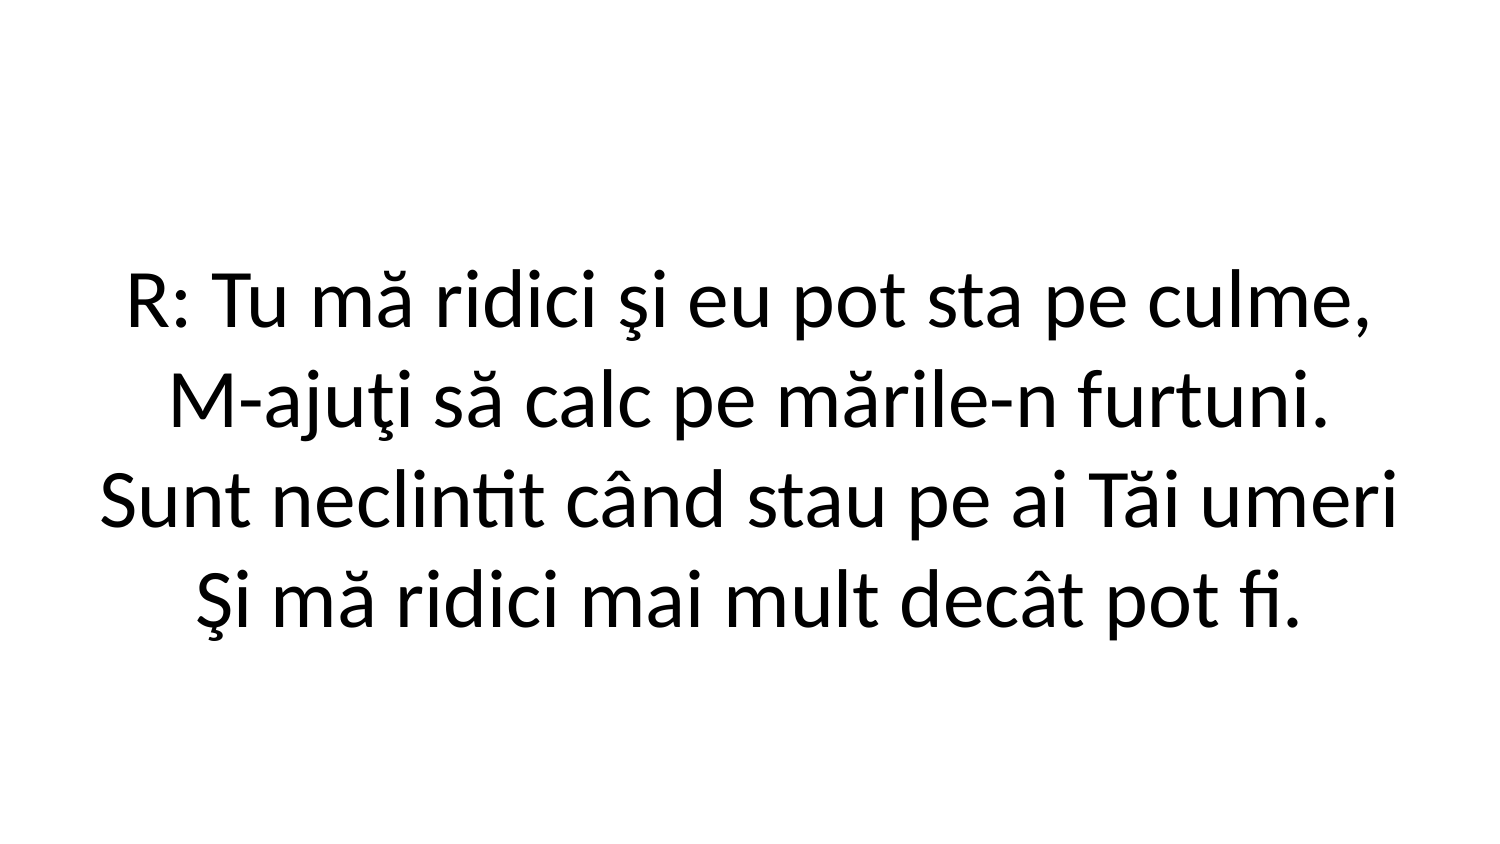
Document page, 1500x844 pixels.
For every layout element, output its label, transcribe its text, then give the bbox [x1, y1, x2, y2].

text_box R: Tu mă ridici şi eu pot sta pe culme, M-ajuţi să calc pe mările-n furtuni. Sunt neclintit când stau pe ai Tăi umeri Şi mă ridici mai mult decât pot fi. [84, 192, 1416, 652]
